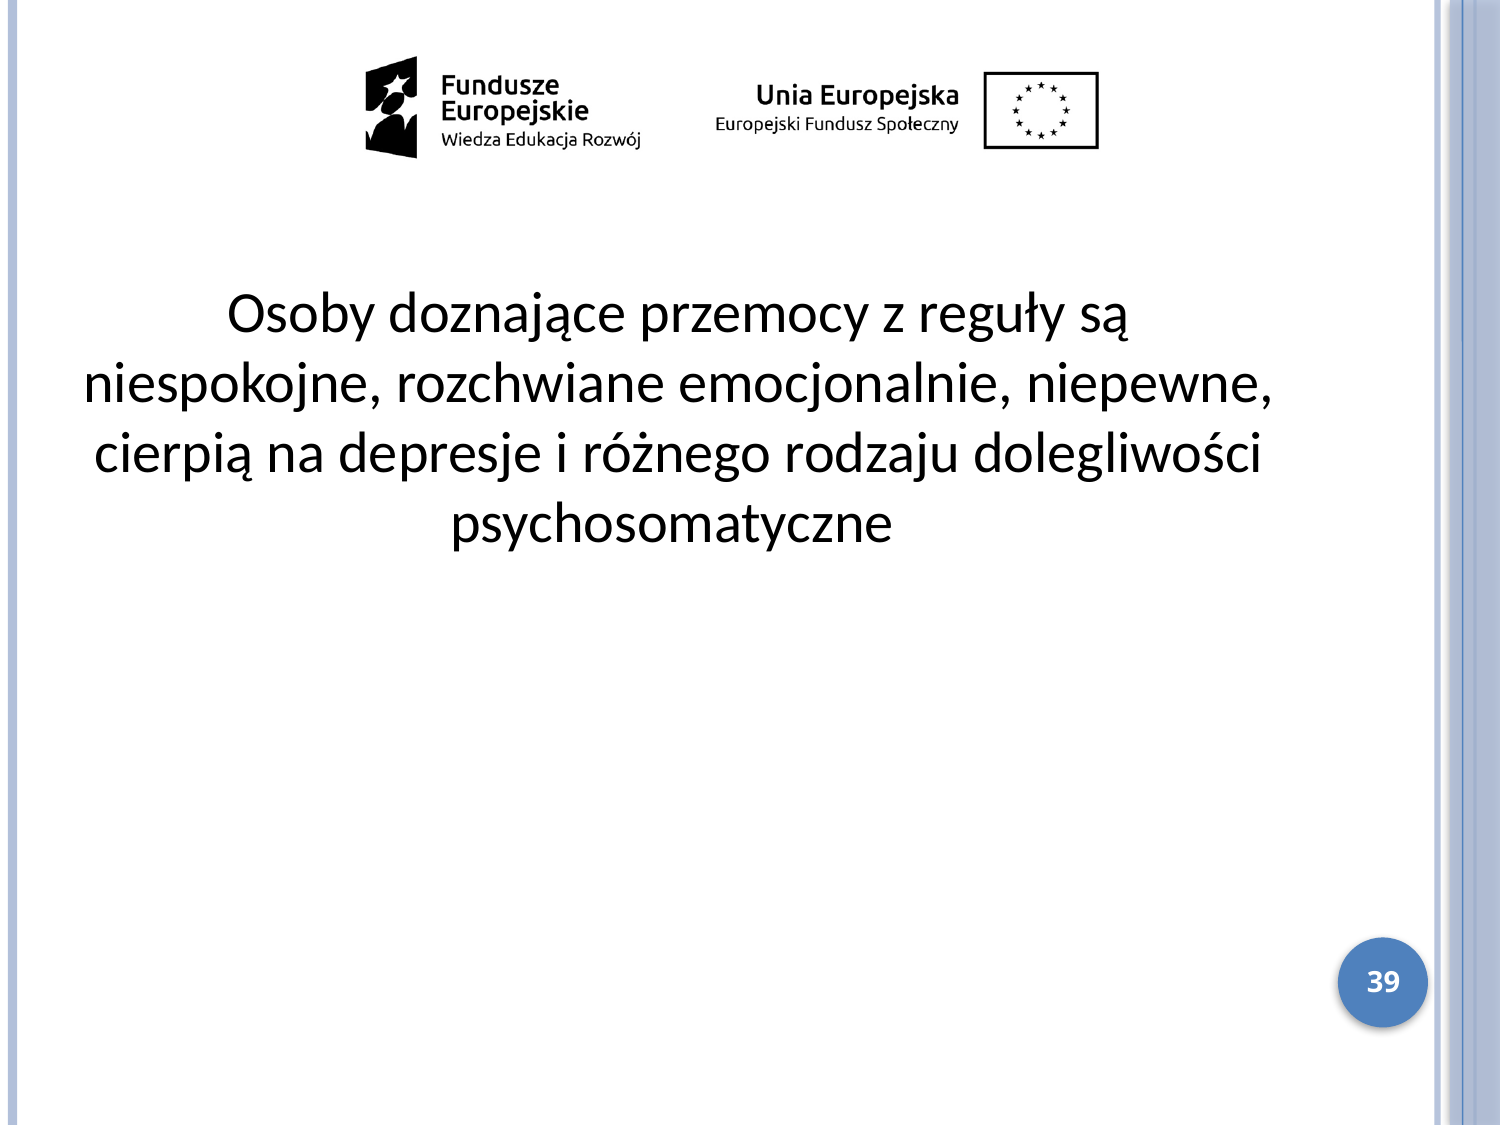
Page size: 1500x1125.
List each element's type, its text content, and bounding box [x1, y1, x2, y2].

slide_number 39 [1333, 940, 1434, 1027]
list Osoby doznające przemocy z reguły są niespokojne, rozchwiane emocjonalnie, niepewne, cierpią na depresje i różnego rodzaju dolegliwości psychosomatyczne [66, 183, 1292, 984]
picture [340, 30, 1124, 183]
